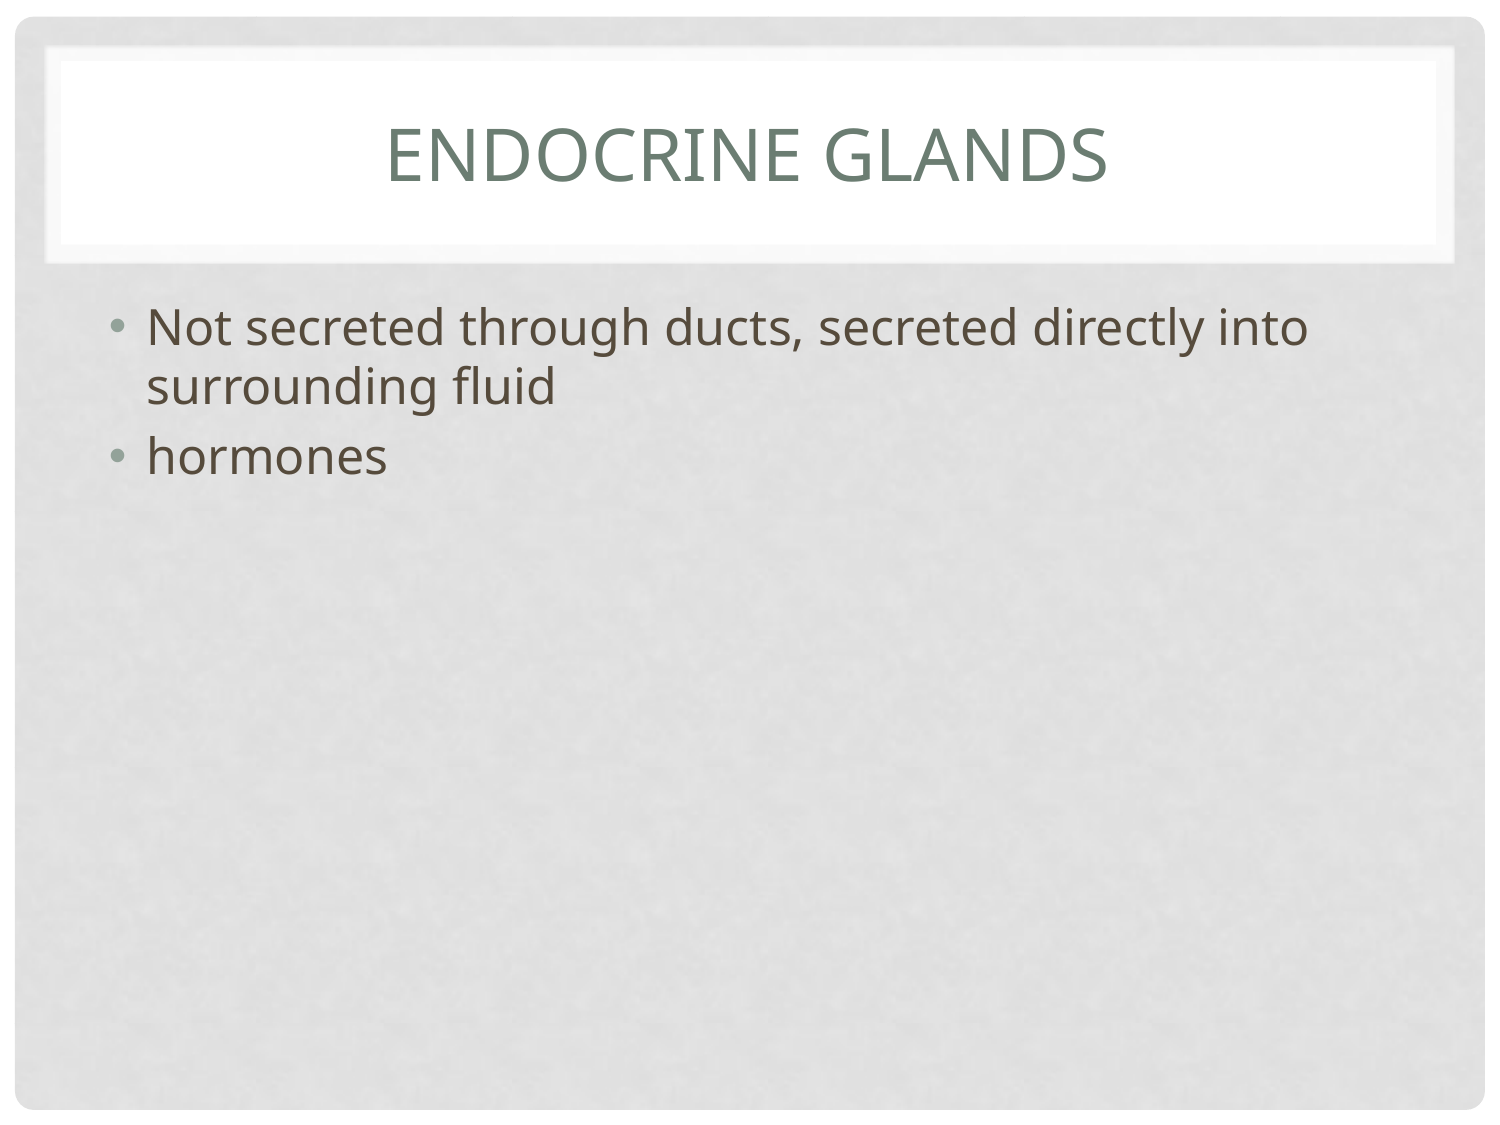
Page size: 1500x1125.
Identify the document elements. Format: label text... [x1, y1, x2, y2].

title Endocrine glands [69, 66, 1425, 238]
list Not secreted through ducts, secreted directly into surrounding fluid hormones [75, 287, 1425, 1005]
